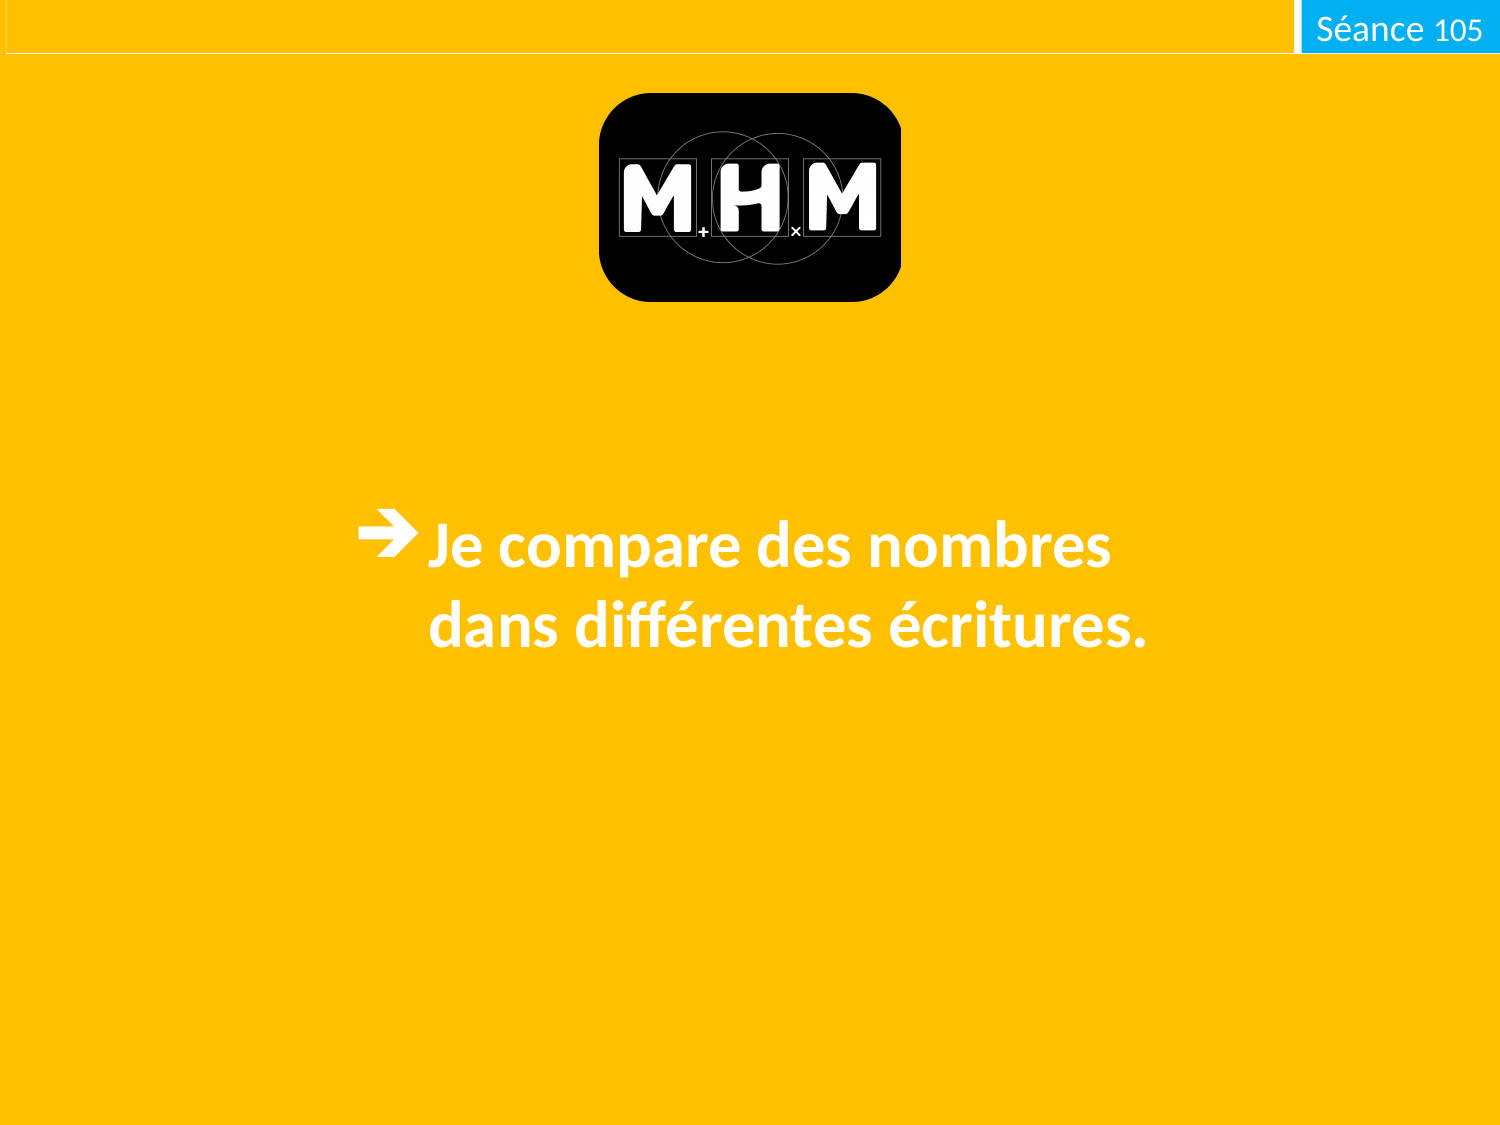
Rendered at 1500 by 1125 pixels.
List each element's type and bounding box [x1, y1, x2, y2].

text_box [0, 54, 1500, 1125]
